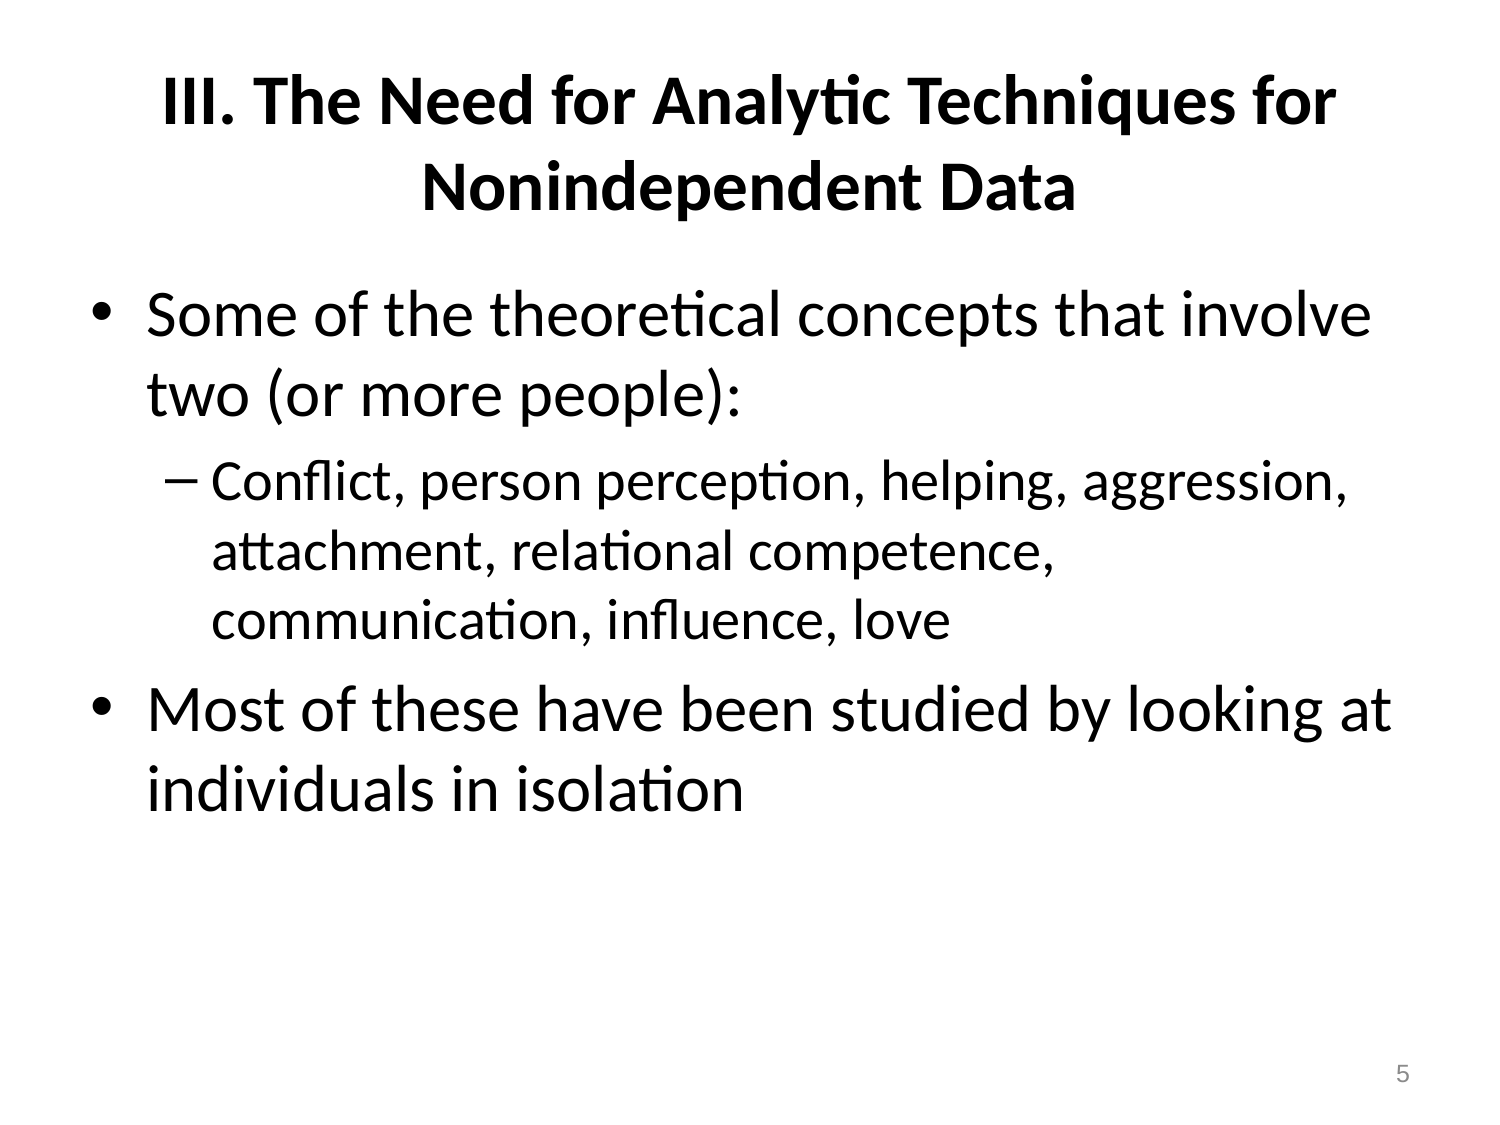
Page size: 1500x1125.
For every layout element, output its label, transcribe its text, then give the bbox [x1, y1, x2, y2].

slide_number 5 [1074, 1042, 1425, 1103]
title III. The Need for Analytic Techniques for Nonindependent Data [75, 45, 1425, 233]
list Some of the theoretical concepts that involve two (or more people): Conflict, person perception, helping, aggression, attachment, relational competence, communication, influence, love Most of these have been studied by looking at individuals in isolation [75, 262, 1425, 1005]
